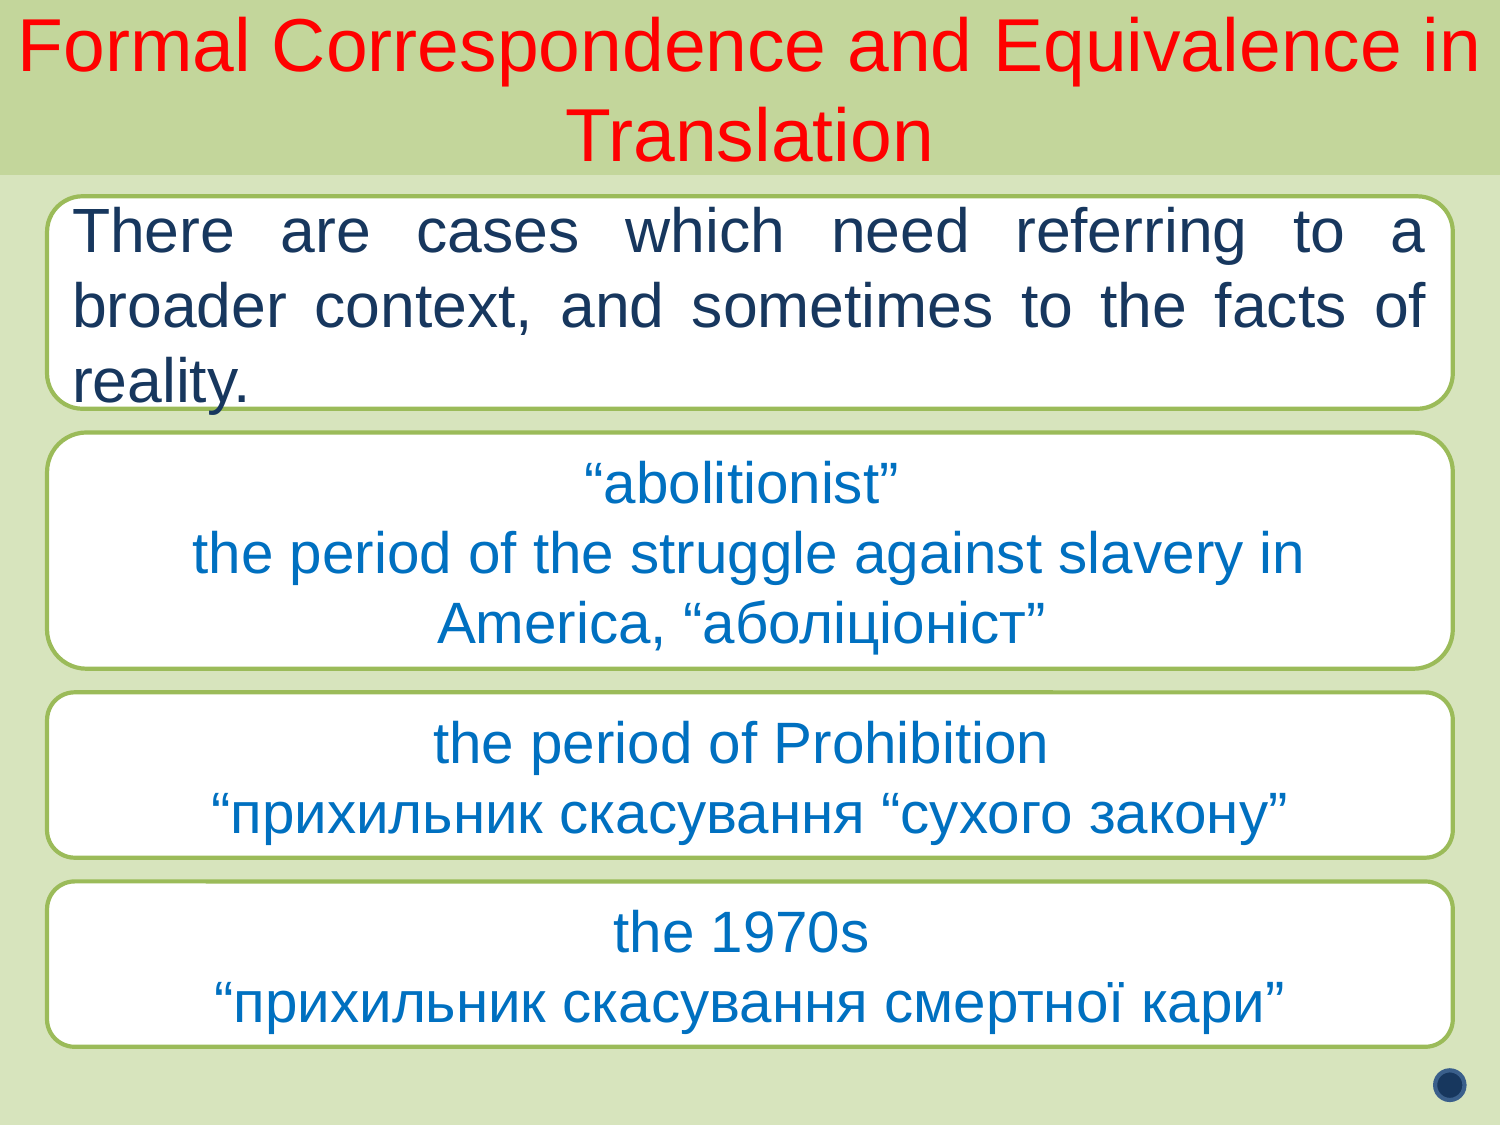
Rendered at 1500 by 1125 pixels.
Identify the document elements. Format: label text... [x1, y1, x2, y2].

text_box “abolitionist” the period of the struggle against slavery in America, “аболіціоніст” [44, 430, 1455, 671]
text_box There are cases which need referring to a broader context, and sometimes to the facts of reality. [44, 194, 1455, 411]
text_box the 1970s “прихильник скасування смертної кари” [44, 879, 1455, 1049]
text_box [1433, 1068, 1467, 1103]
text_box Formal Correspondence and Equivalence in Translation [0, 0, 1500, 175]
text_box the period of Prohibition “прихильник скасування “сухого закону” [44, 690, 1455, 860]
